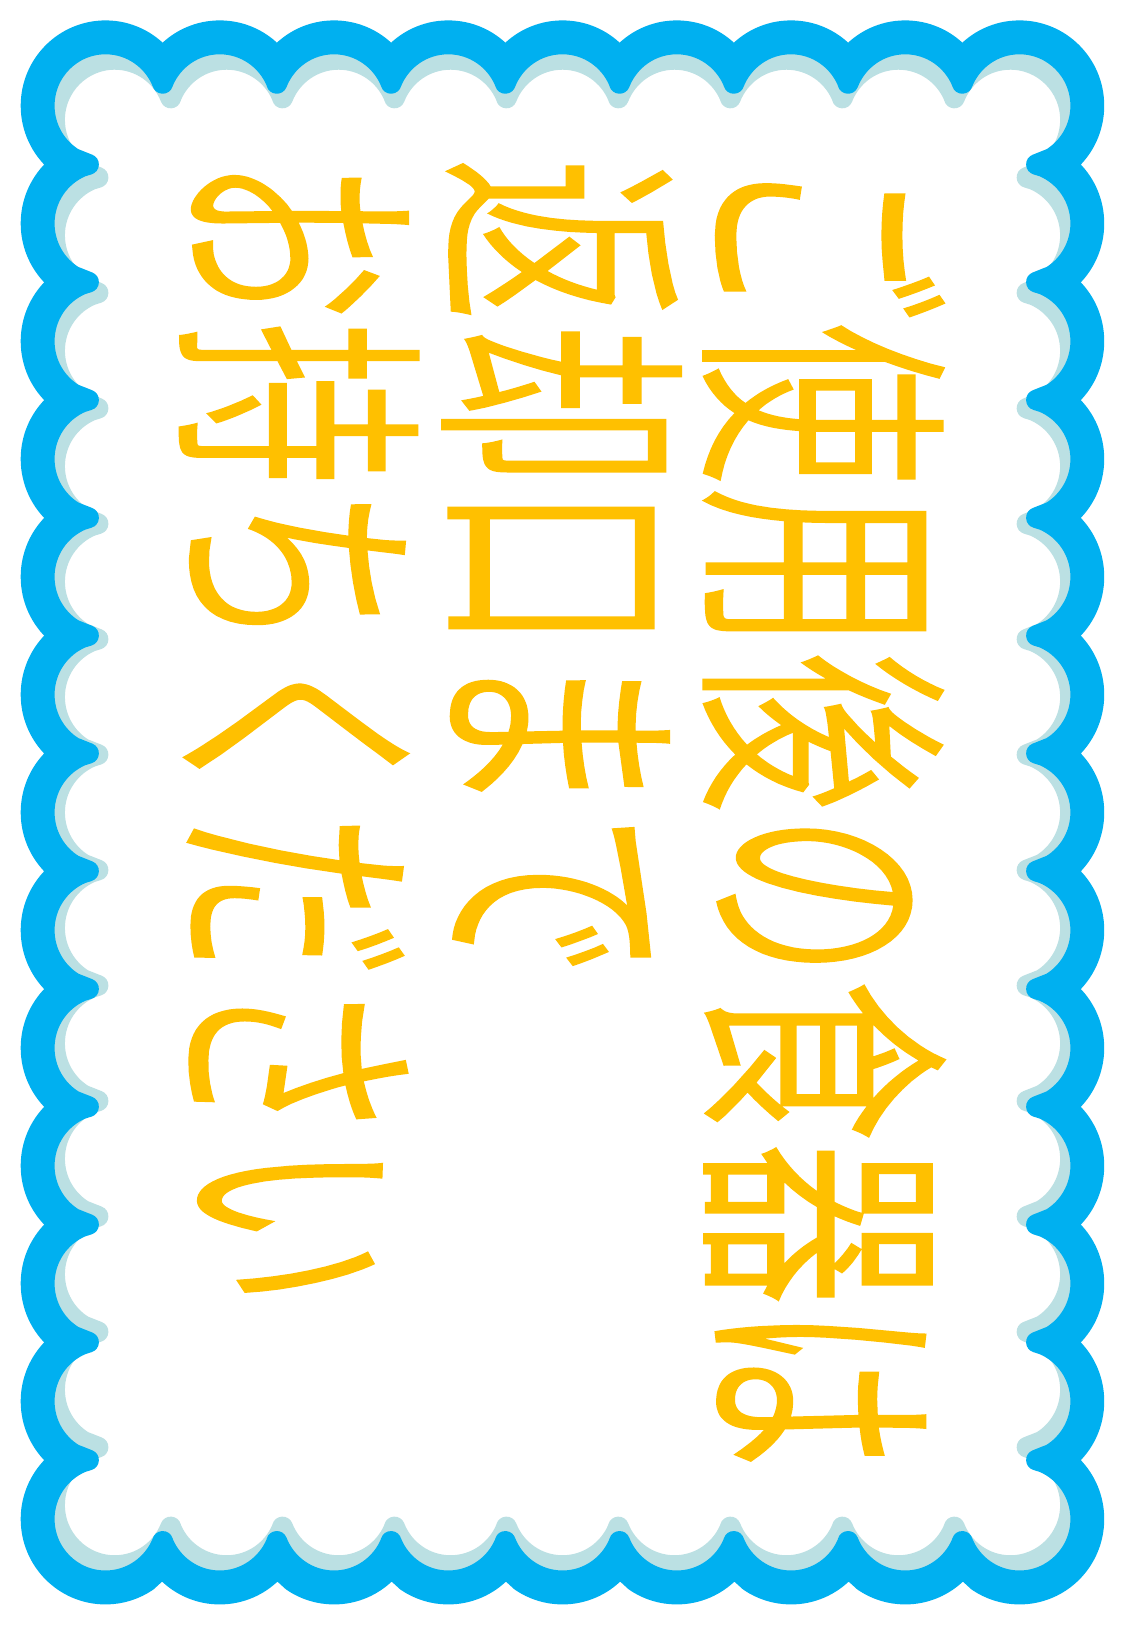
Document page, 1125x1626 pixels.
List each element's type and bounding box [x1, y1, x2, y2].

text_box [47, 633, 101, 991]
text_box [1024, 402, 1078, 510]
text_box [161, 46, 964, 101]
text_box [47, 1356, 101, 1455]
text_box [1024, 1235, 1078, 1339]
text_box [1024, 1113, 1078, 1222]
text_box [47, 518, 101, 631]
text_box [1024, 286, 1078, 389]
text_box [47, 169, 101, 267]
text_box [161, 1524, 964, 1578]
text_box [47, 1478, 160, 1578]
text_box [1024, 1356, 1078, 1455]
text_box [1024, 992, 1078, 1106]
text_box [1024, 518, 1078, 630]
text_box [965, 46, 1078, 147]
text_box [1024, 169, 1078, 267]
text_box [965, 1478, 1078, 1578]
text_box [47, 286, 101, 389]
text_box [47, 1235, 101, 1339]
text_box [47, 402, 101, 510]
text_box [29, 28, 1096, 1597]
text_box [1024, 633, 1078, 991]
text_box [47, 1113, 101, 1222]
text_box [47, 46, 160, 147]
text_box [47, 992, 101, 1106]
